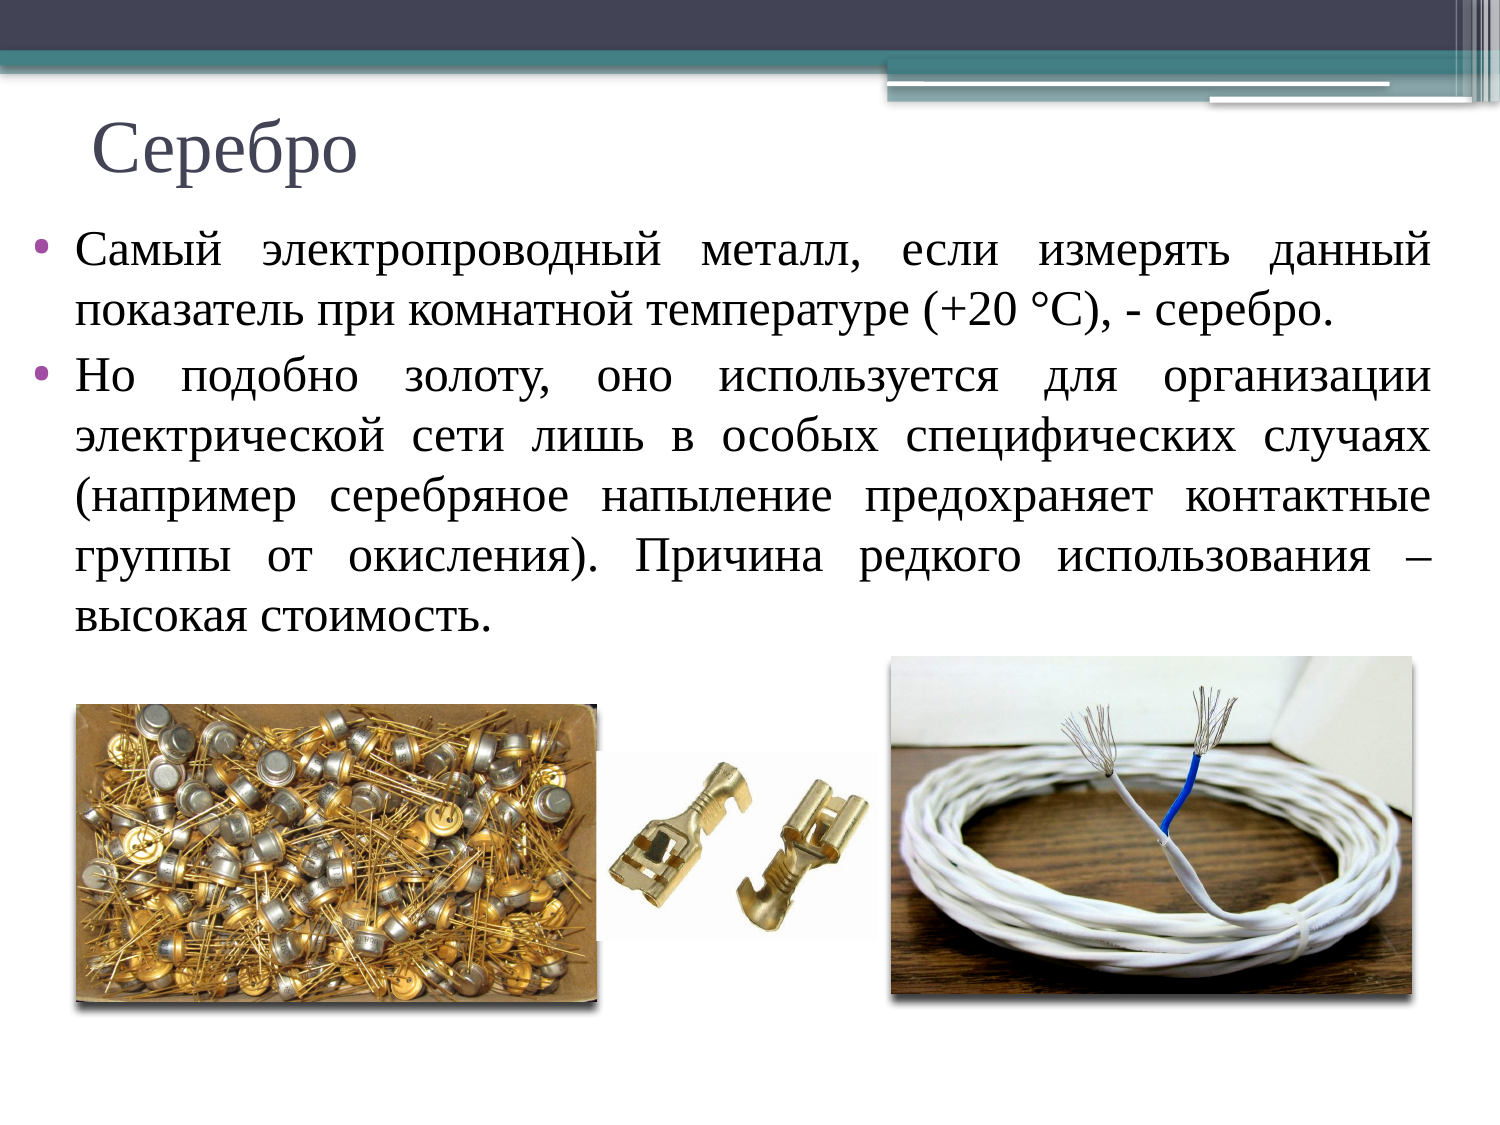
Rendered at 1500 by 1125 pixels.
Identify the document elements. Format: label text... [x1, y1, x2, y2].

picture [76, 703, 878, 1002]
title Серебро [76, 54, 1427, 208]
list Самый электропроводный металл, если измерять данный показатель при комнатной температуре (+20 °C), - серебро. Но подобно золоту, оно используется для организации электрической сети лишь в особых специфических случаях (например серебряное напыление предохраняет контактные группы от окисления). Причина редкого использования – высокая стоимость. [0, 208, 1447, 756]
picture [891, 656, 1412, 994]
